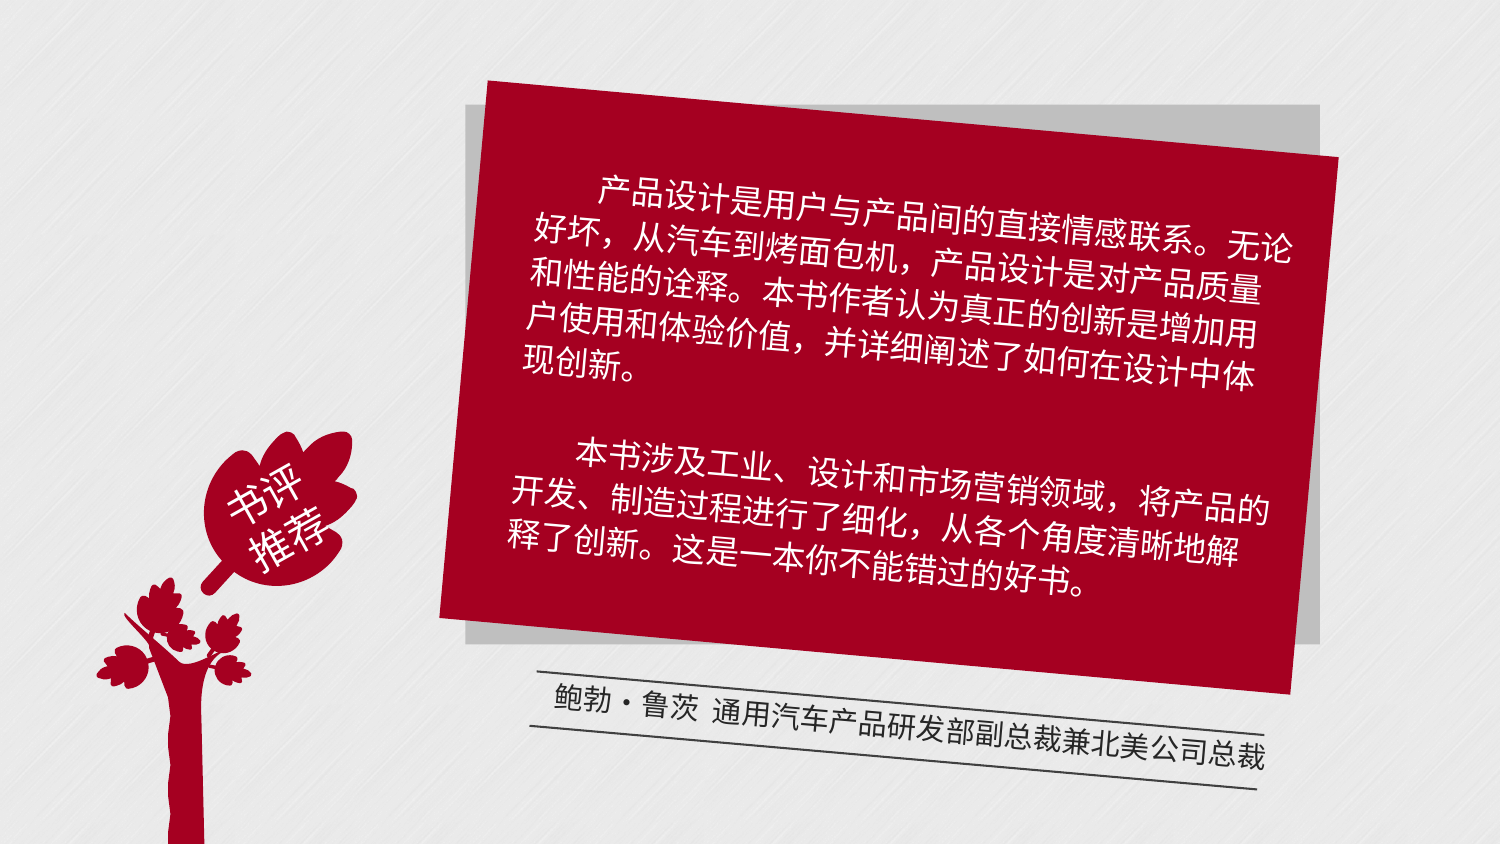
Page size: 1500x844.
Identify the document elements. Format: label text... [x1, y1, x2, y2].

text_box [96, 645, 159, 689]
text_box [205, 613, 243, 658]
text_box 鲍勃•鲁茨 通用汽车产品研发部副总裁兼北美公司总裁 [537, 712, 1293, 786]
text_box [122, 610, 224, 844]
text_box 鲍勃•鲁茨 通用汽车产品研发部副总裁兼北美公司总裁 [538, 673, 863, 702]
picture [0, 0, 1500, 844]
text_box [460, 104, 1322, 658]
text_box [160, 624, 201, 652]
text_box [136, 577, 184, 643]
text_box [207, 655, 252, 686]
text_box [196, 431, 359, 594]
